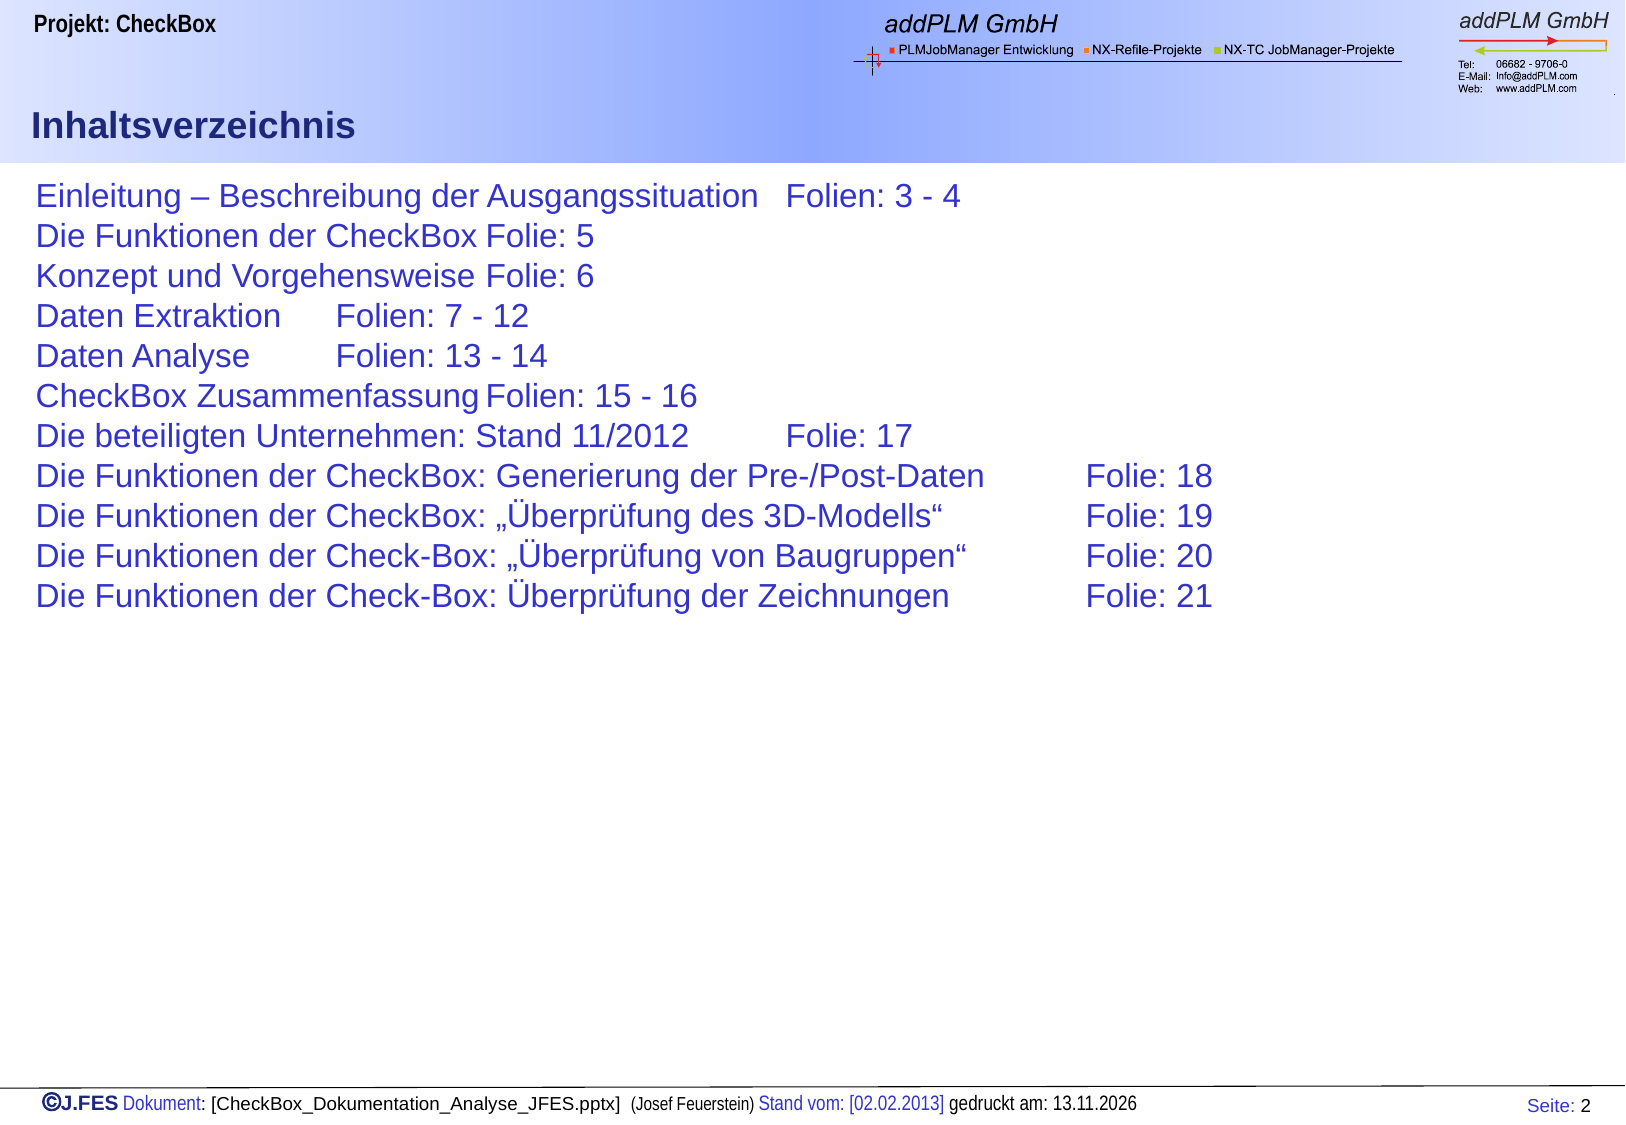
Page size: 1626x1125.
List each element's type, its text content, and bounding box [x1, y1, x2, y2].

text_box Einleitung – Beschreibung der Ausgangssituation Folien: 3 - 4 Die Funktionen der CheckBox Folie: 5 Konzept und Vorgehensweise Folie: 6 Daten Extraktion Folien: 7 - 12 Daten Analyse Folien: 13 - 14 CheckBox Zusammenfassung Folien: 15 - 16 Die beteiligten Unternehmen: Stand 11/2012 Folie: 17 Die Funktionen der CheckBox: Generierung der Pre-/Post-Daten Folie: 18 Die Funktionen der CheckBox: „Überprüfung des 3D-Modells“ Folie: 19 Die Funktionen der Check-Box: „Überprüfung von Baugruppen“ Folie: 20 Die Funktionen der Check-Box: Überprüfung der Zeichnungen Folie: 21 [20, 167, 1605, 621]
title Inhaltsverzeichnis [30, 73, 1600, 147]
